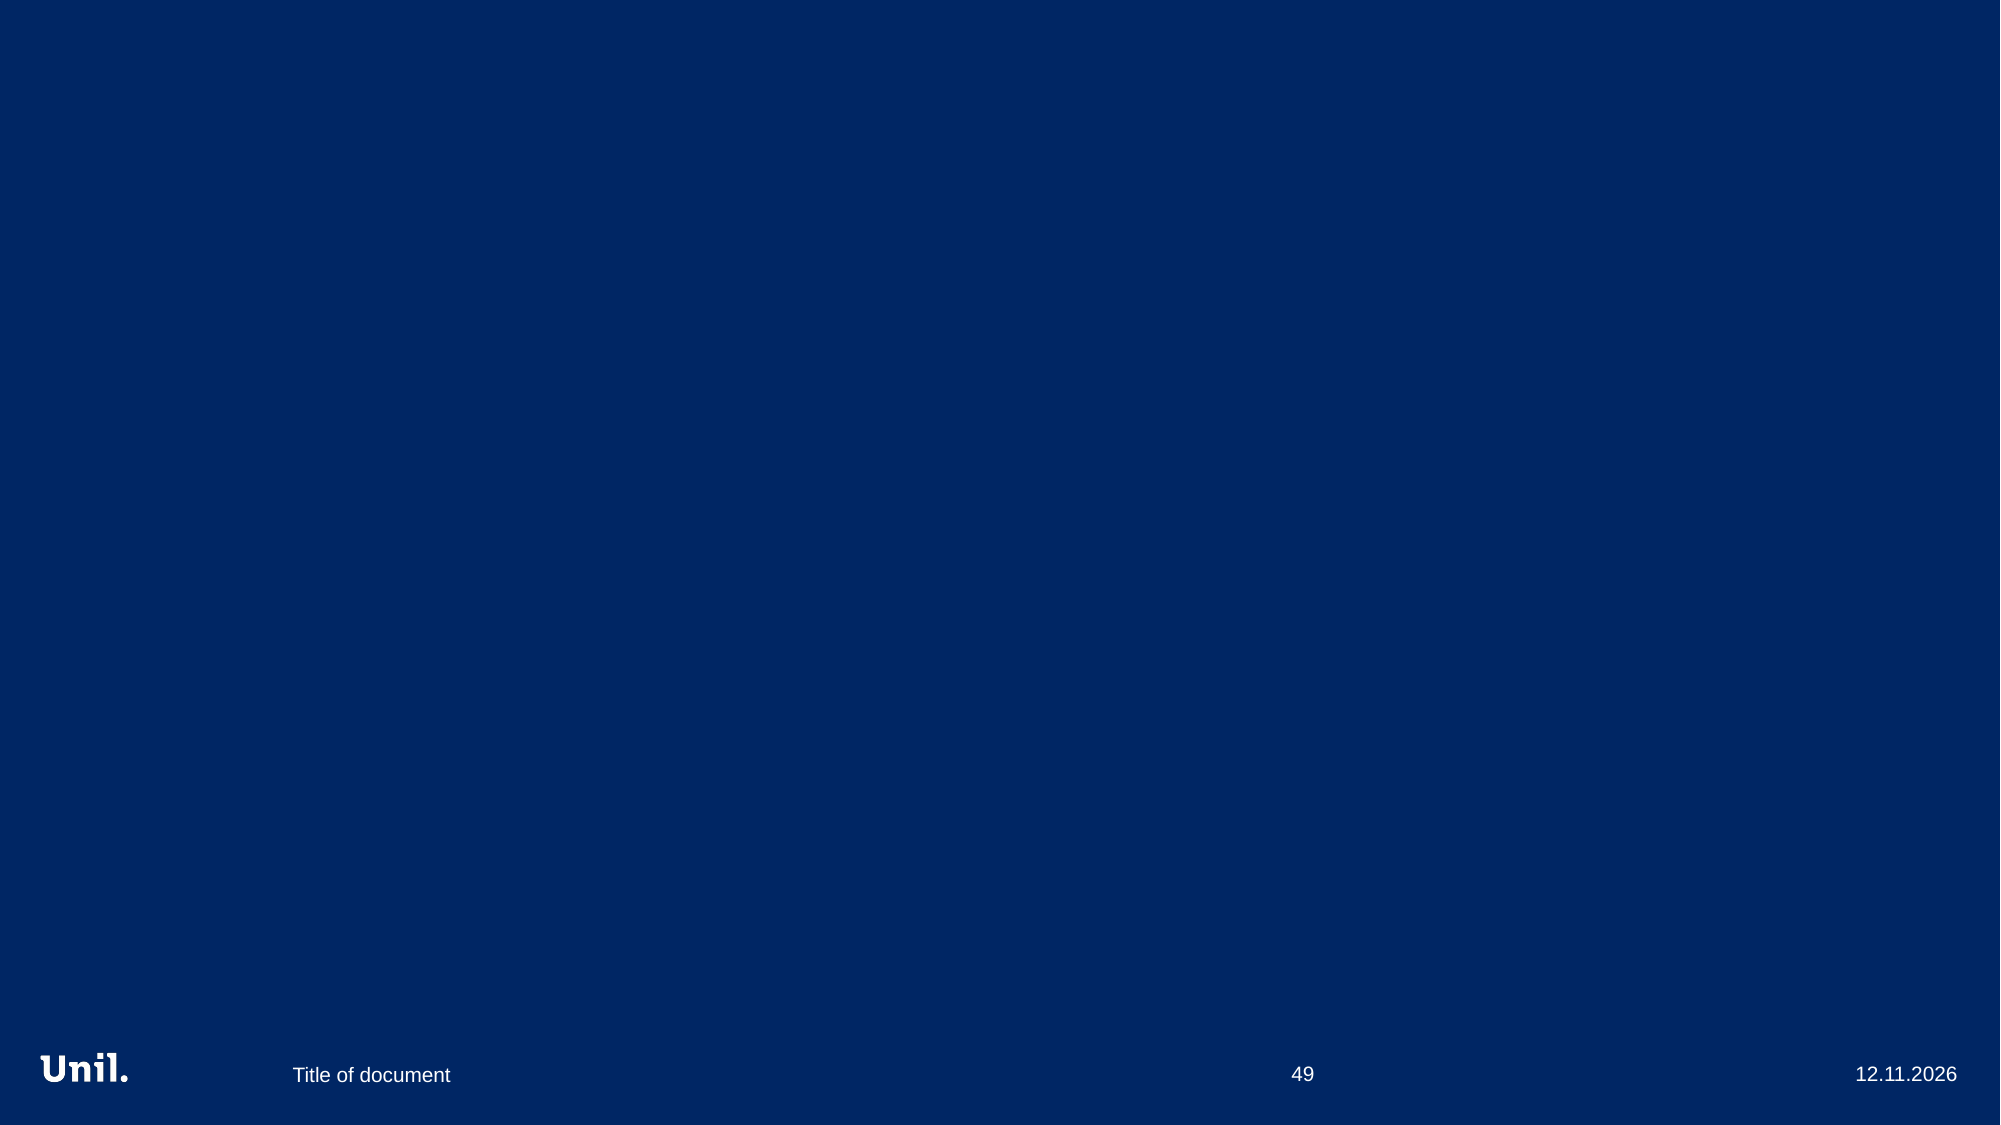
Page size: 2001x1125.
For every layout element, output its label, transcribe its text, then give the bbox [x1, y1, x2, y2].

footer Title of document [292, 1011, 1048, 1087]
slide_number 49 [1250, 1037, 1355, 1086]
picture [27, 1042, 141, 1095]
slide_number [1789, 1026, 1958, 1086]
